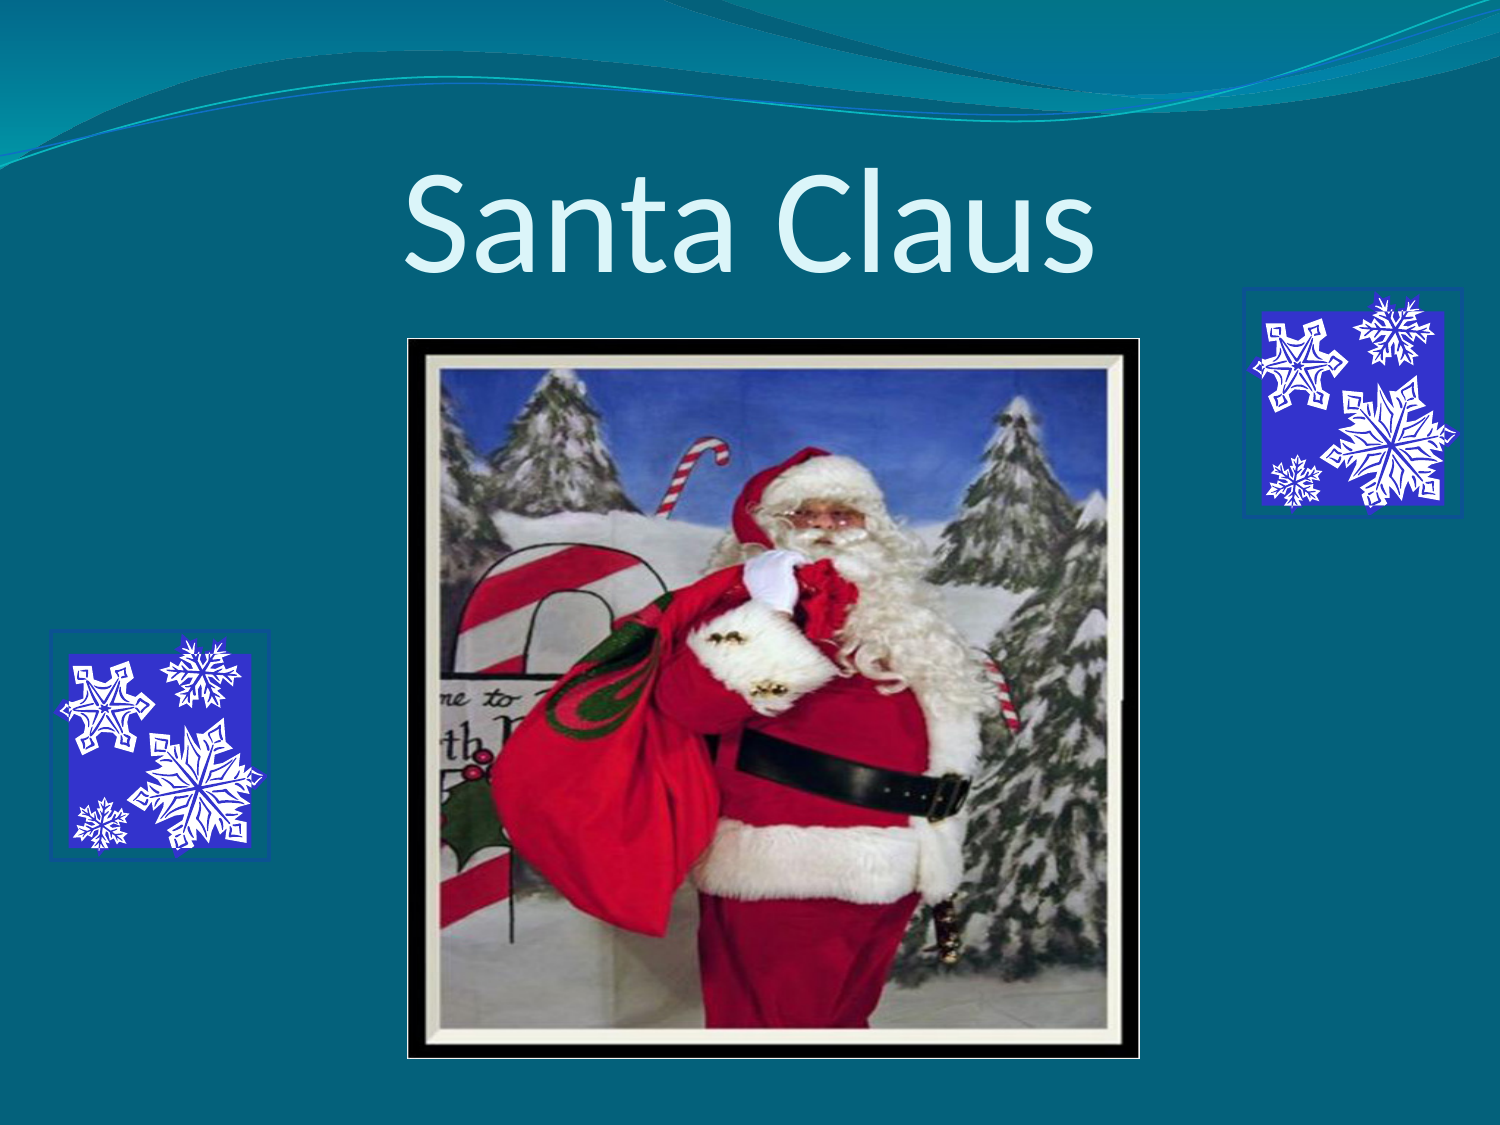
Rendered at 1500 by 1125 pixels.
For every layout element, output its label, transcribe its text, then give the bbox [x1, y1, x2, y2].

picture [55, 636, 268, 858]
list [407, 337, 1140, 1059]
title Santa Claus [75, 115, 1425, 303]
picture [1248, 293, 1461, 516]
